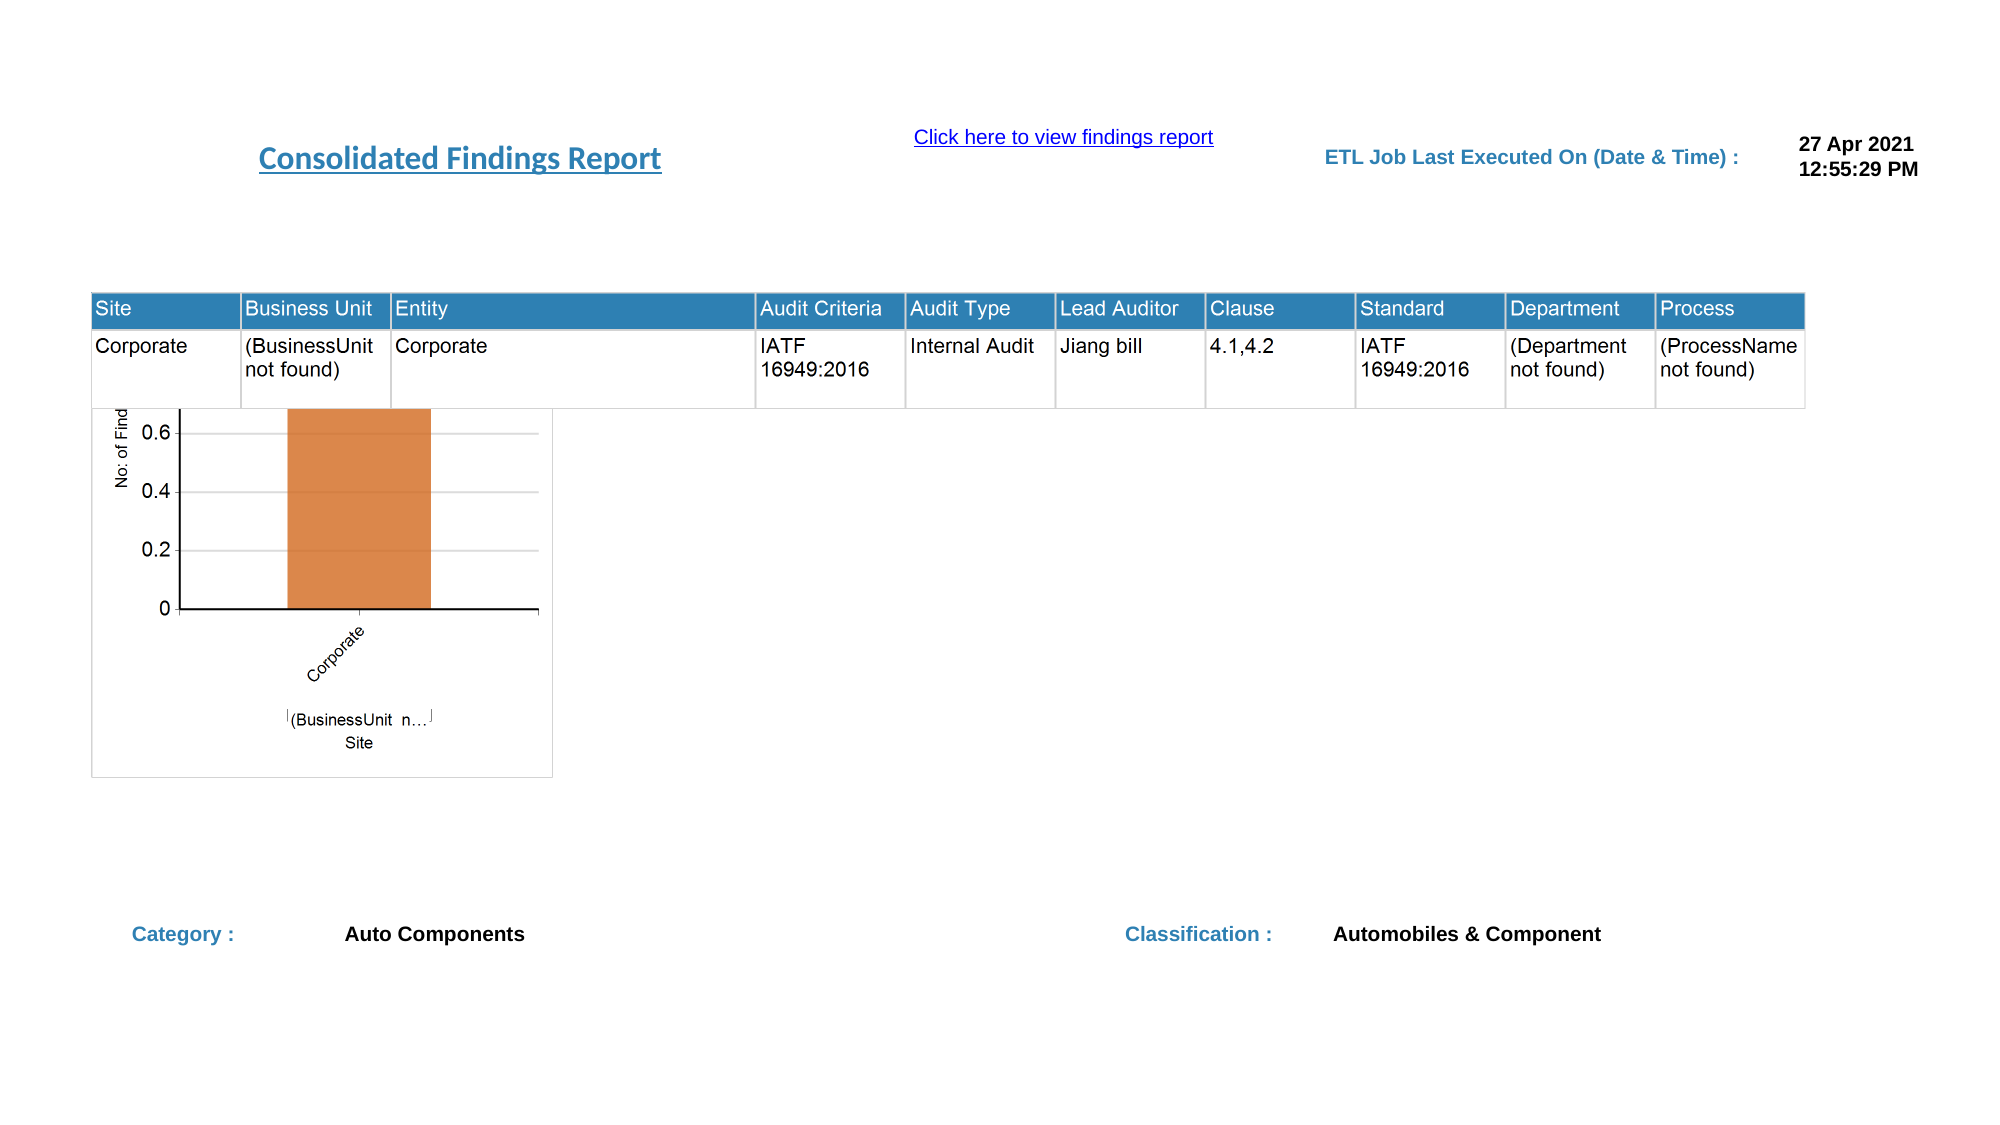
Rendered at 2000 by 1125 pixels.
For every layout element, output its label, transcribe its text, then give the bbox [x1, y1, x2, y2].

text_box ETL Job Last Executed On (Date & Time) : [1273, 119, 1791, 193]
picture [74, 858, 1926, 1008]
text_box Click here to view findings report [886, 119, 1241, 157]
text_box Consolidated Findings Report [91, 119, 831, 193]
picture [91, 291, 1807, 779]
text_box 27 Apr 2021 12:55:29 PM [1792, 119, 1925, 193]
